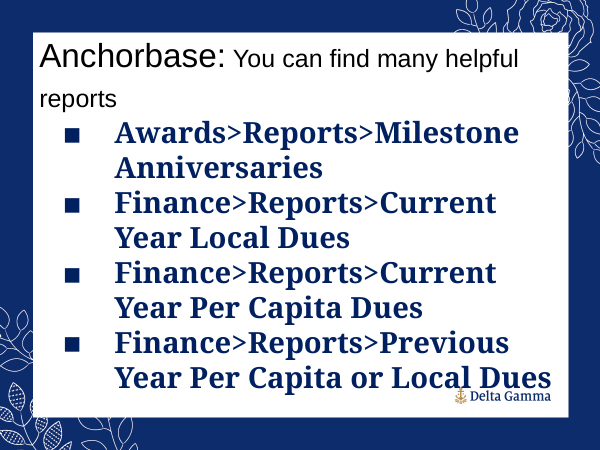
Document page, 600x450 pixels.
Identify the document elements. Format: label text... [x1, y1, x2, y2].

text_box Anchorbase: You can find many helpful reports Awards>Reports>Milestone Anniversaries Finance>Reports>Current Year Local Dues Finance>Reports>Current Year Per Capita Dues Finance>Reports>Previous Year Per Capita or Local Dues [24, 19, 583, 410]
picture [0, 0, 600, 450]
